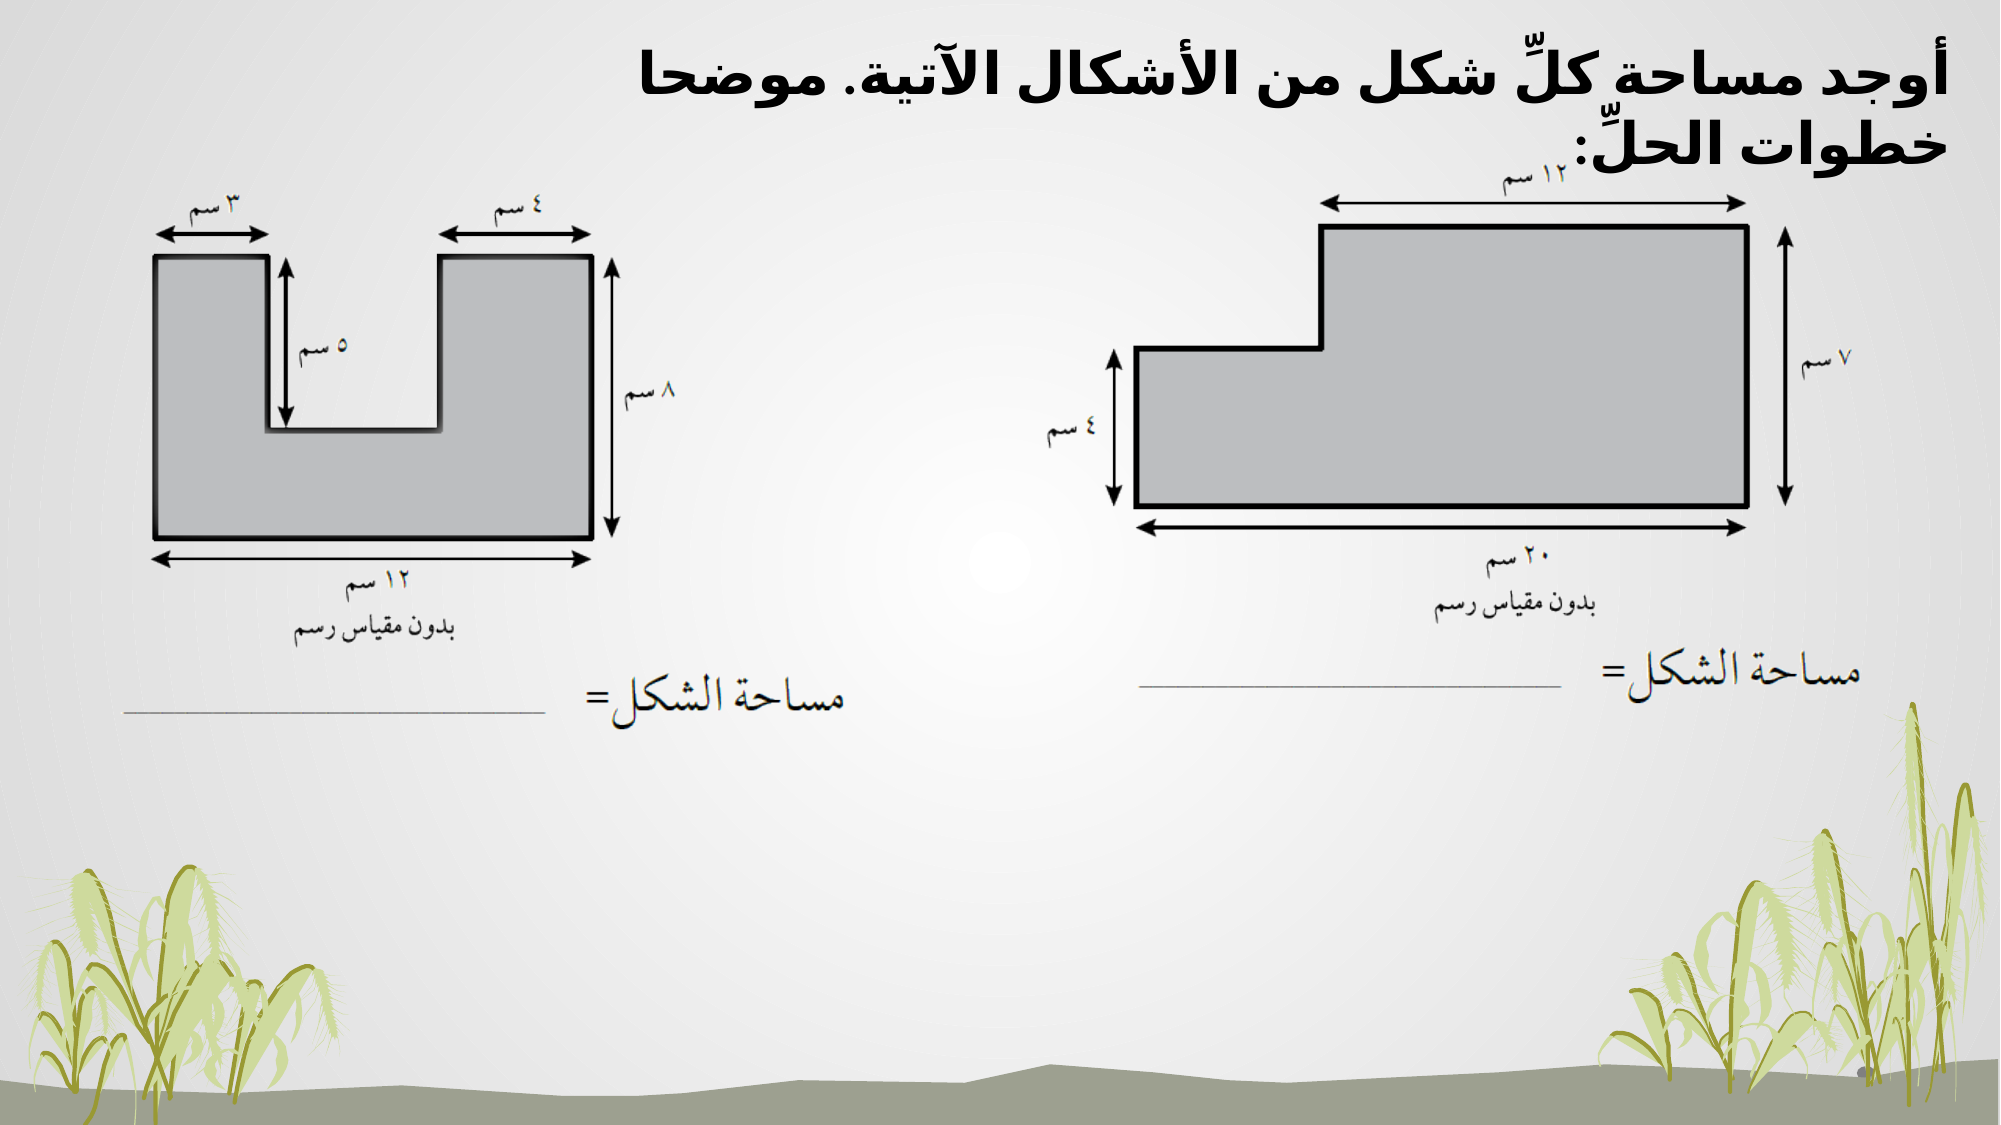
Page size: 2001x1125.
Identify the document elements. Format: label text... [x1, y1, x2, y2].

text_box أوجد مساحة كلِّ شكل من الأشكال الآتية. موضحا خطوات الحلِّ: [533, 28, 1967, 184]
picture [35, 163, 889, 736]
picture [1041, 144, 1896, 713]
